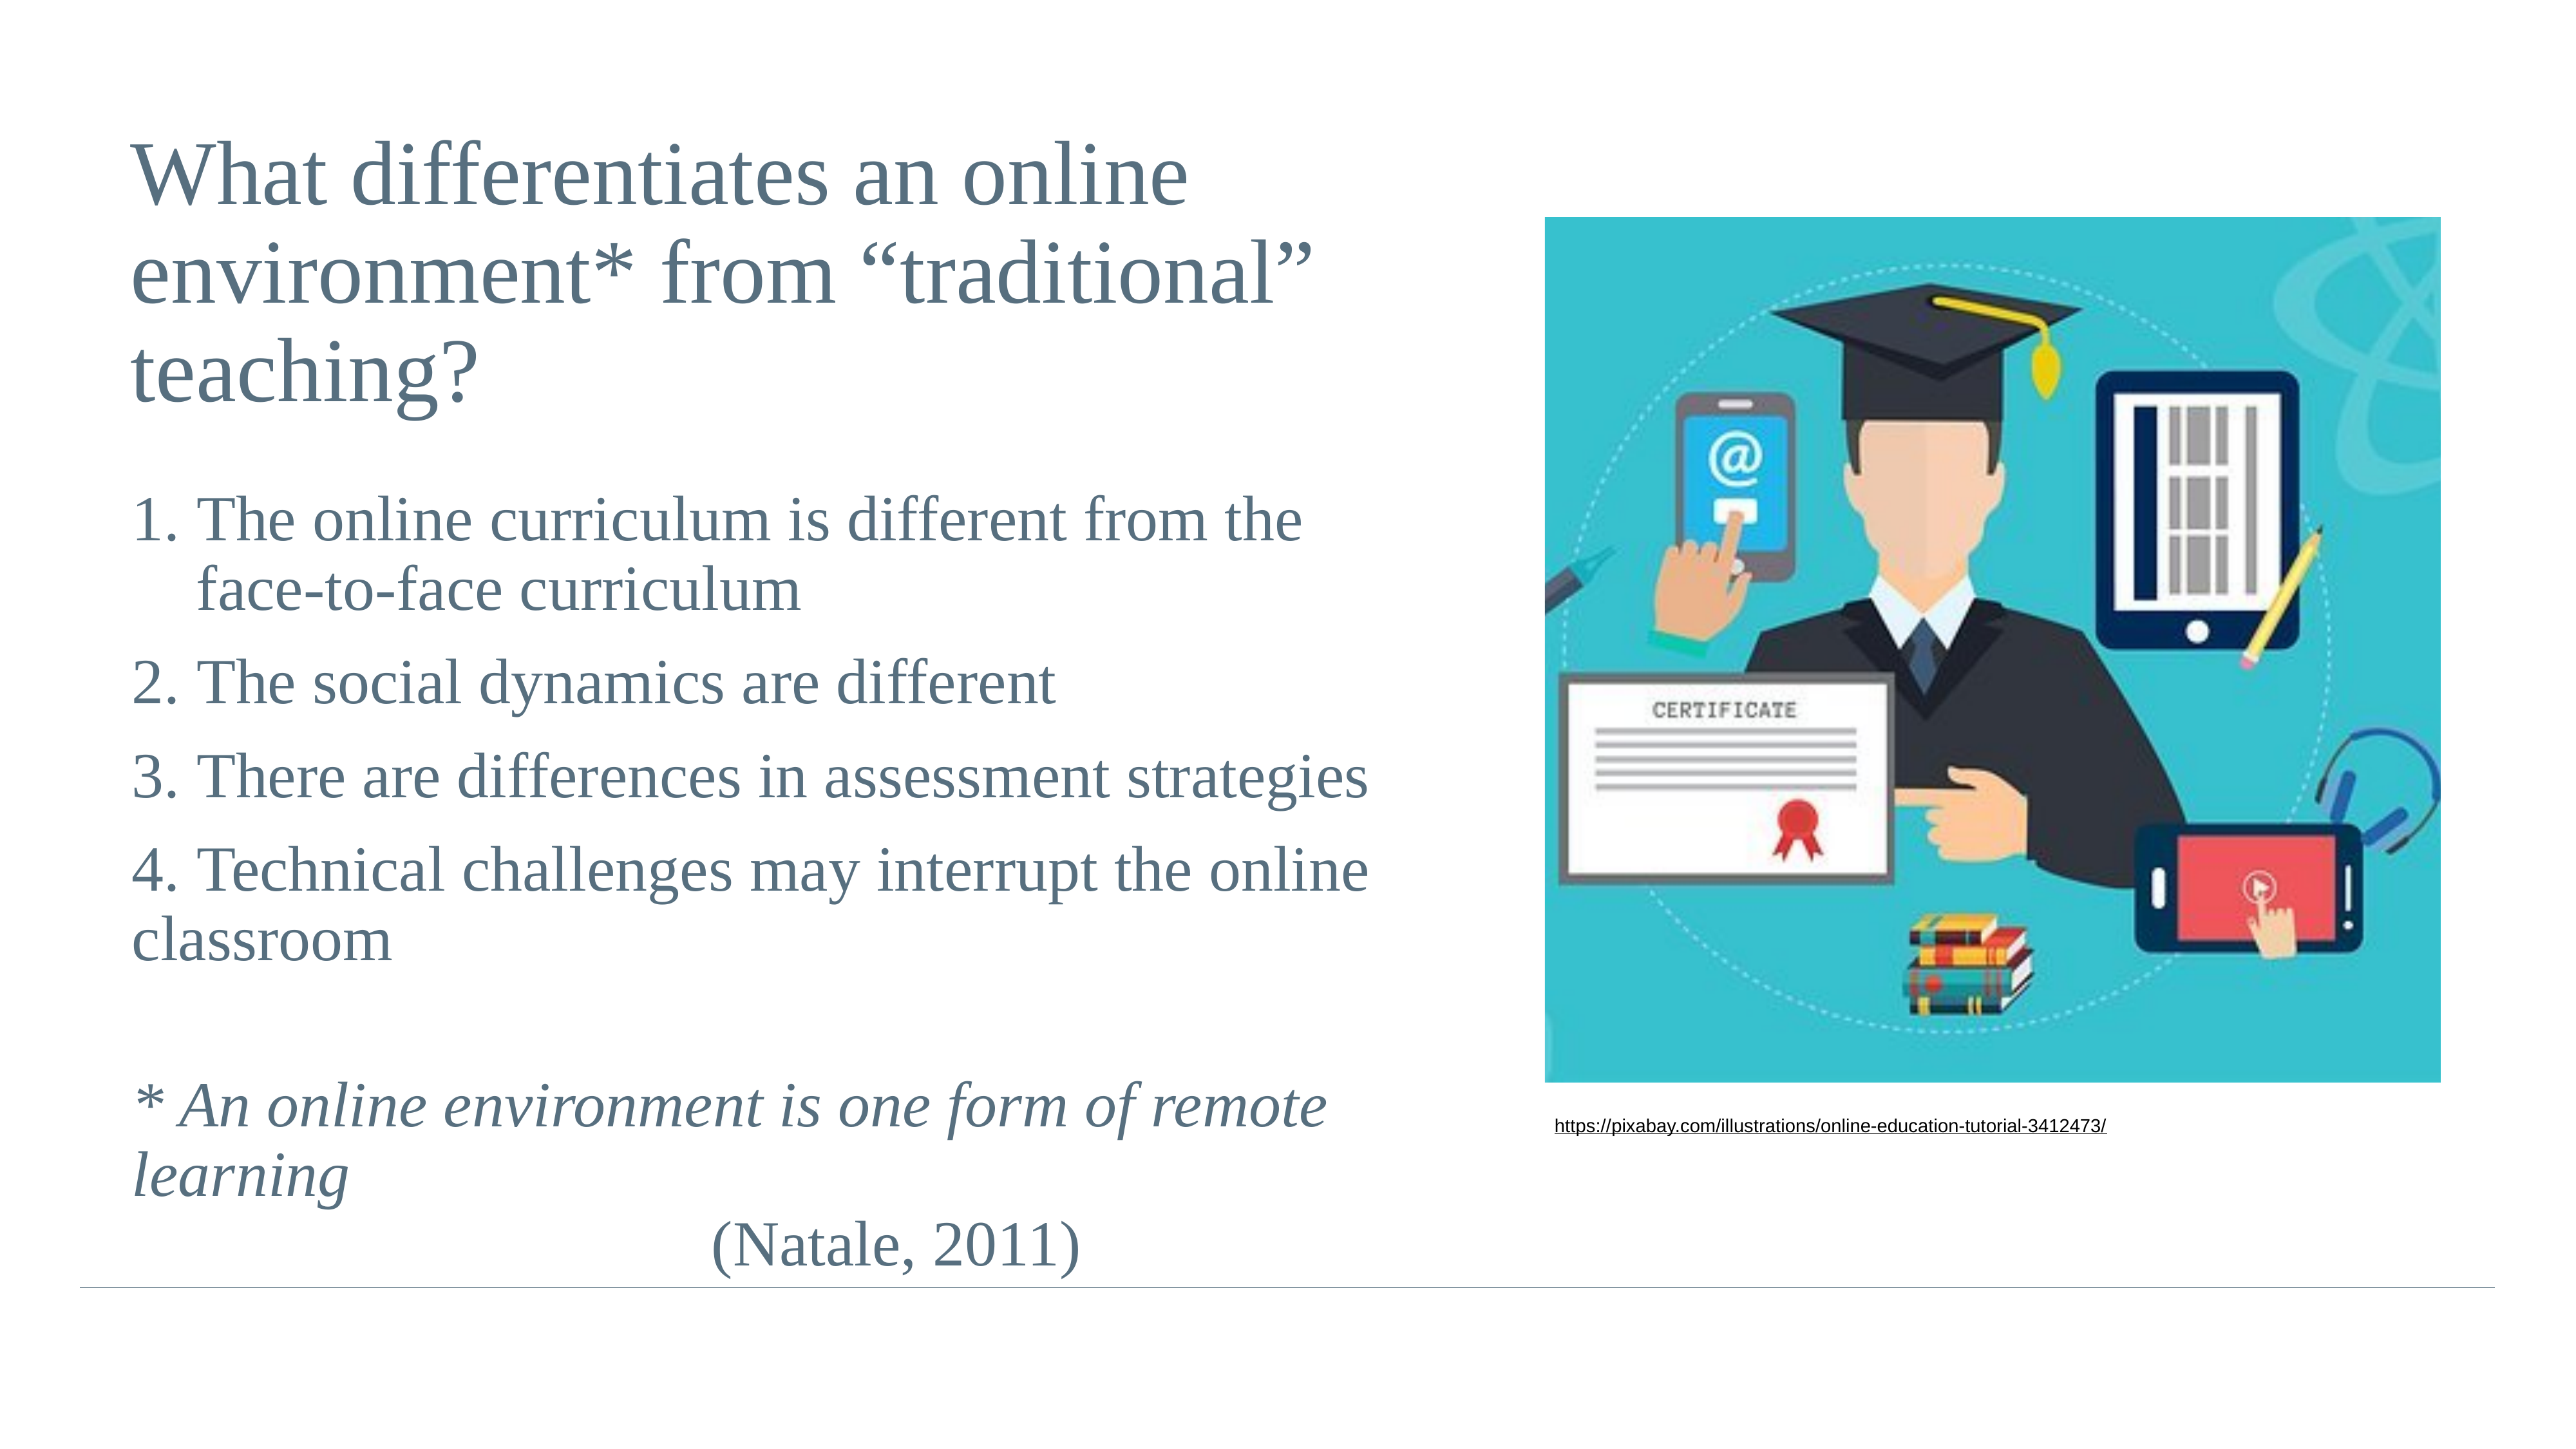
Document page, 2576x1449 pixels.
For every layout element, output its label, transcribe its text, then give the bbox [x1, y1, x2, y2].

text_box https://pixabay.com/illustrations/online-education-tutorial-3412473/ [1544, 1108, 2210, 1141]
title What differentiates an online environment* from “traditional” teaching? [120, 120, 1478, 446]
picture [1544, 217, 2441, 1083]
list The online curriculum is different from the face-to-face curriculum The social dynamics are different There are differences in assessment strategies Technical challenges may interrupt the online classroom * An online environment is one form of remote learning (Natale, 2011) [122, 480, 1392, 1293]
